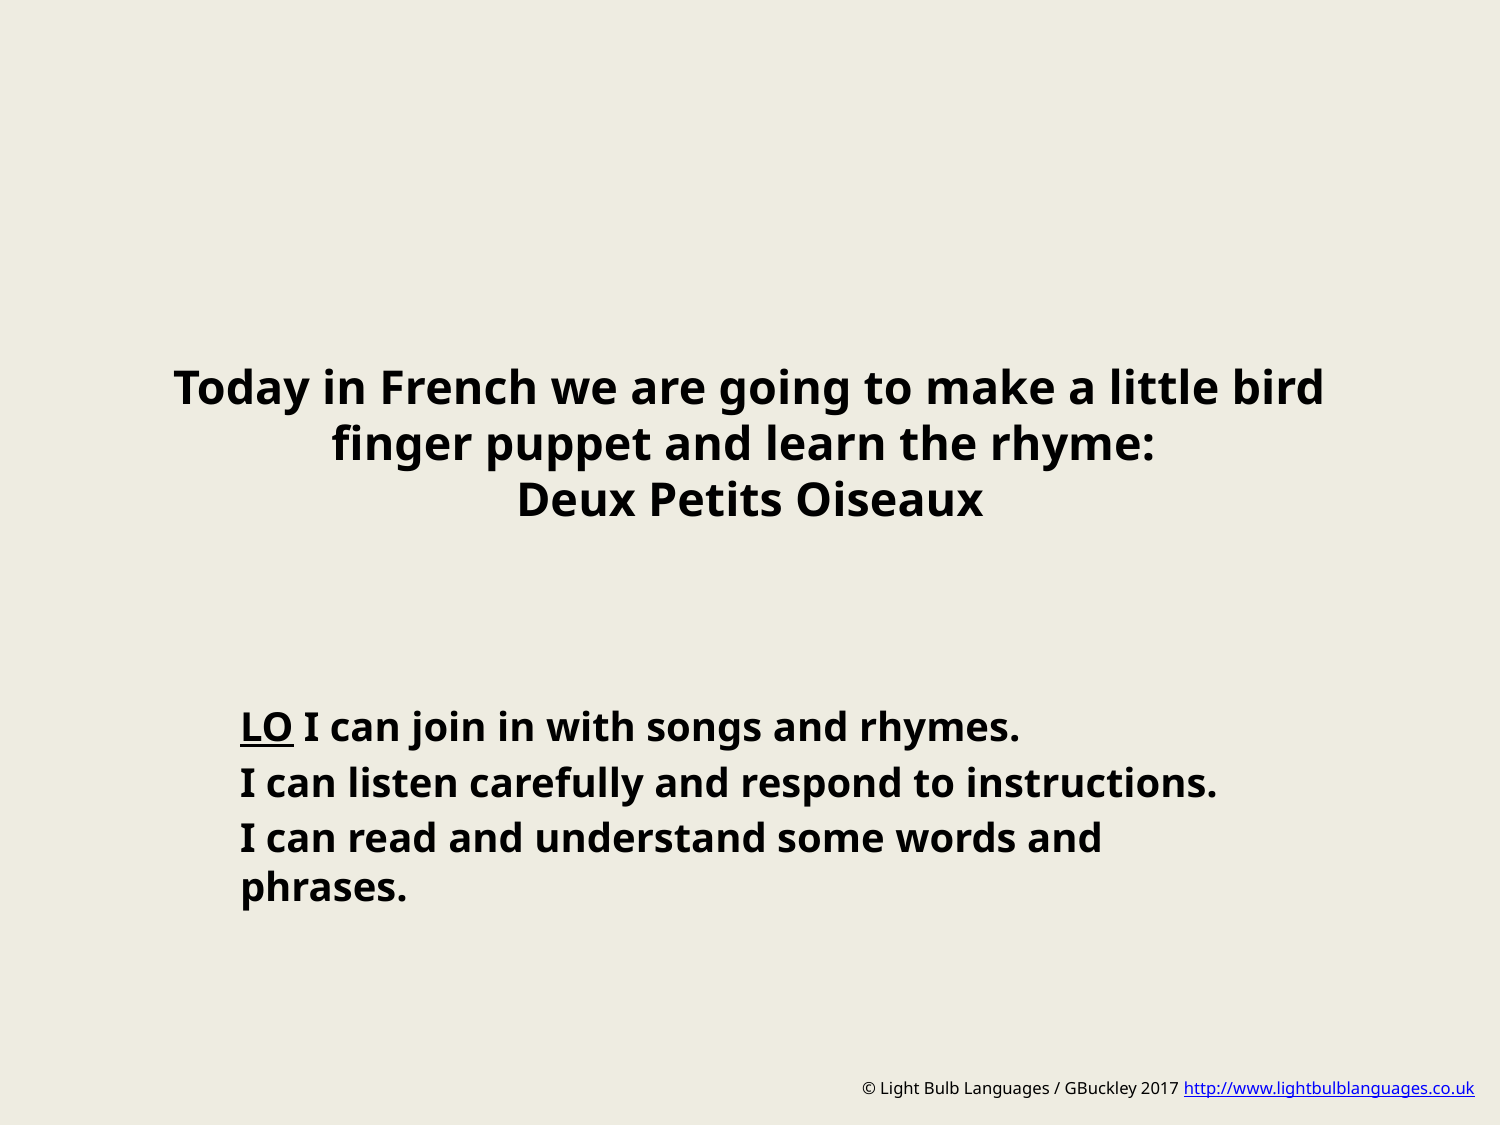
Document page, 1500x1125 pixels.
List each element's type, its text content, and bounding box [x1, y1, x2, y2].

subtitle LO I can join in with songs and rhymes. I can listen carefully and respond to instructions. I can read and understand some words and phrases. [225, 637, 1275, 925]
text_box © Light Bulb Languages / GBuckley 2017 http://www.lightbulblanguages.co.uk [395, 1070, 1495, 1109]
title Today in French we are going to make a little bird finger puppet and learn the rhyme: Deux Petits Oiseaux [112, 349, 1388, 591]
